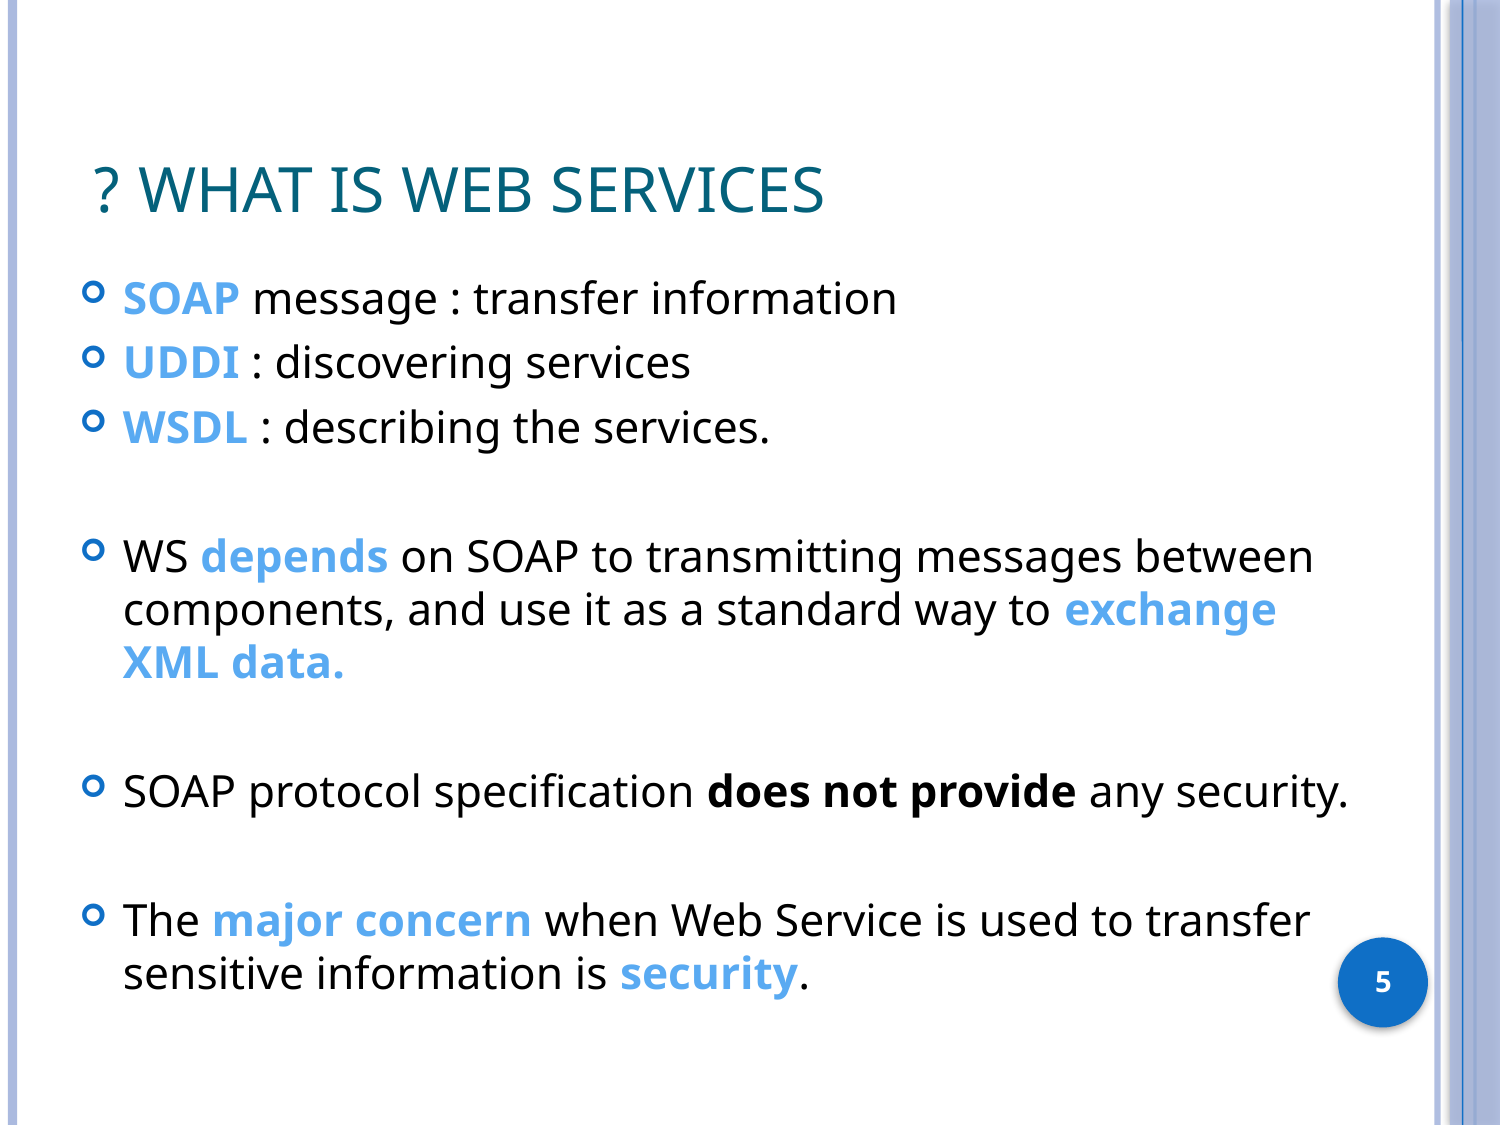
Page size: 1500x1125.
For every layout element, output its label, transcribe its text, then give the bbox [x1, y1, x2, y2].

list SOAP message : transfer information UDDI : discovering services WSDL : describing the services. WS depends on SOAP to transmitting messages between components, and use it as a standard way to exchange XML data. SOAP protocol specification does not provide any security. The major concern when Web Service is used to transfer sensitive information is security. [64, 262, 1376, 1062]
slide_number 5 [1333, 940, 1434, 1027]
title What is web services ? [75, 45, 1300, 233]
